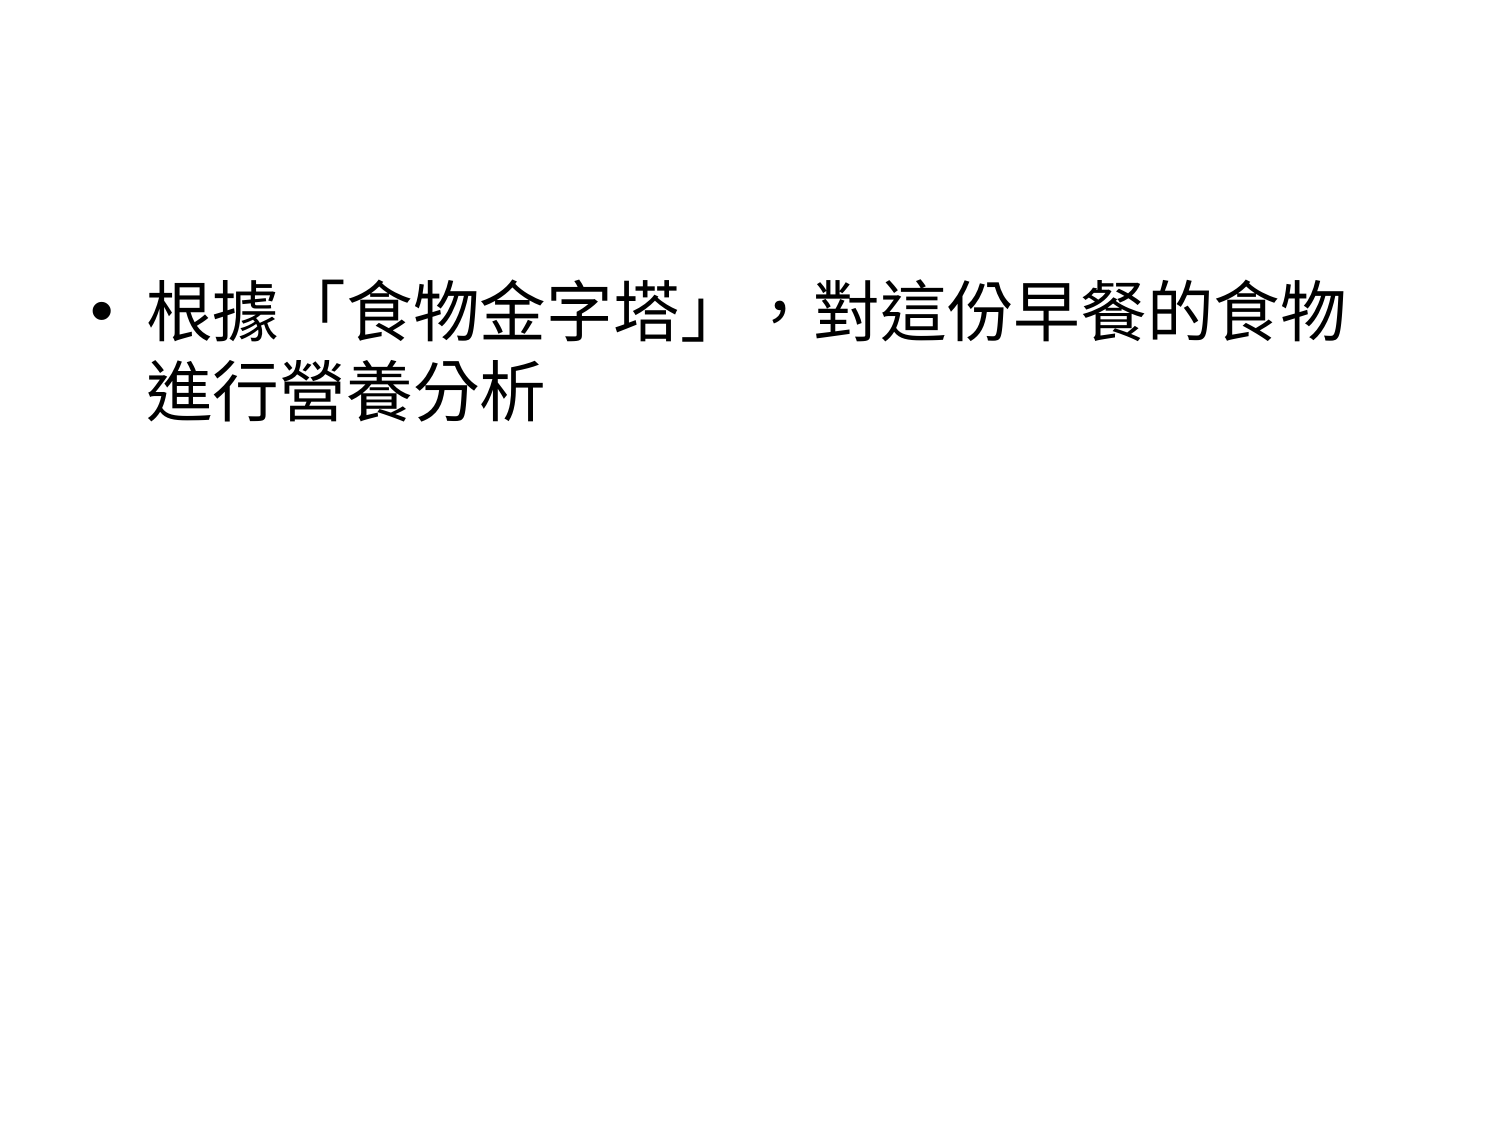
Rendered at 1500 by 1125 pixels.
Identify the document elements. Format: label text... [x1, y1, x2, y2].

list 根據「食物金字塔」，對這份早餐的食物進行營養分析 [75, 262, 1425, 1005]
